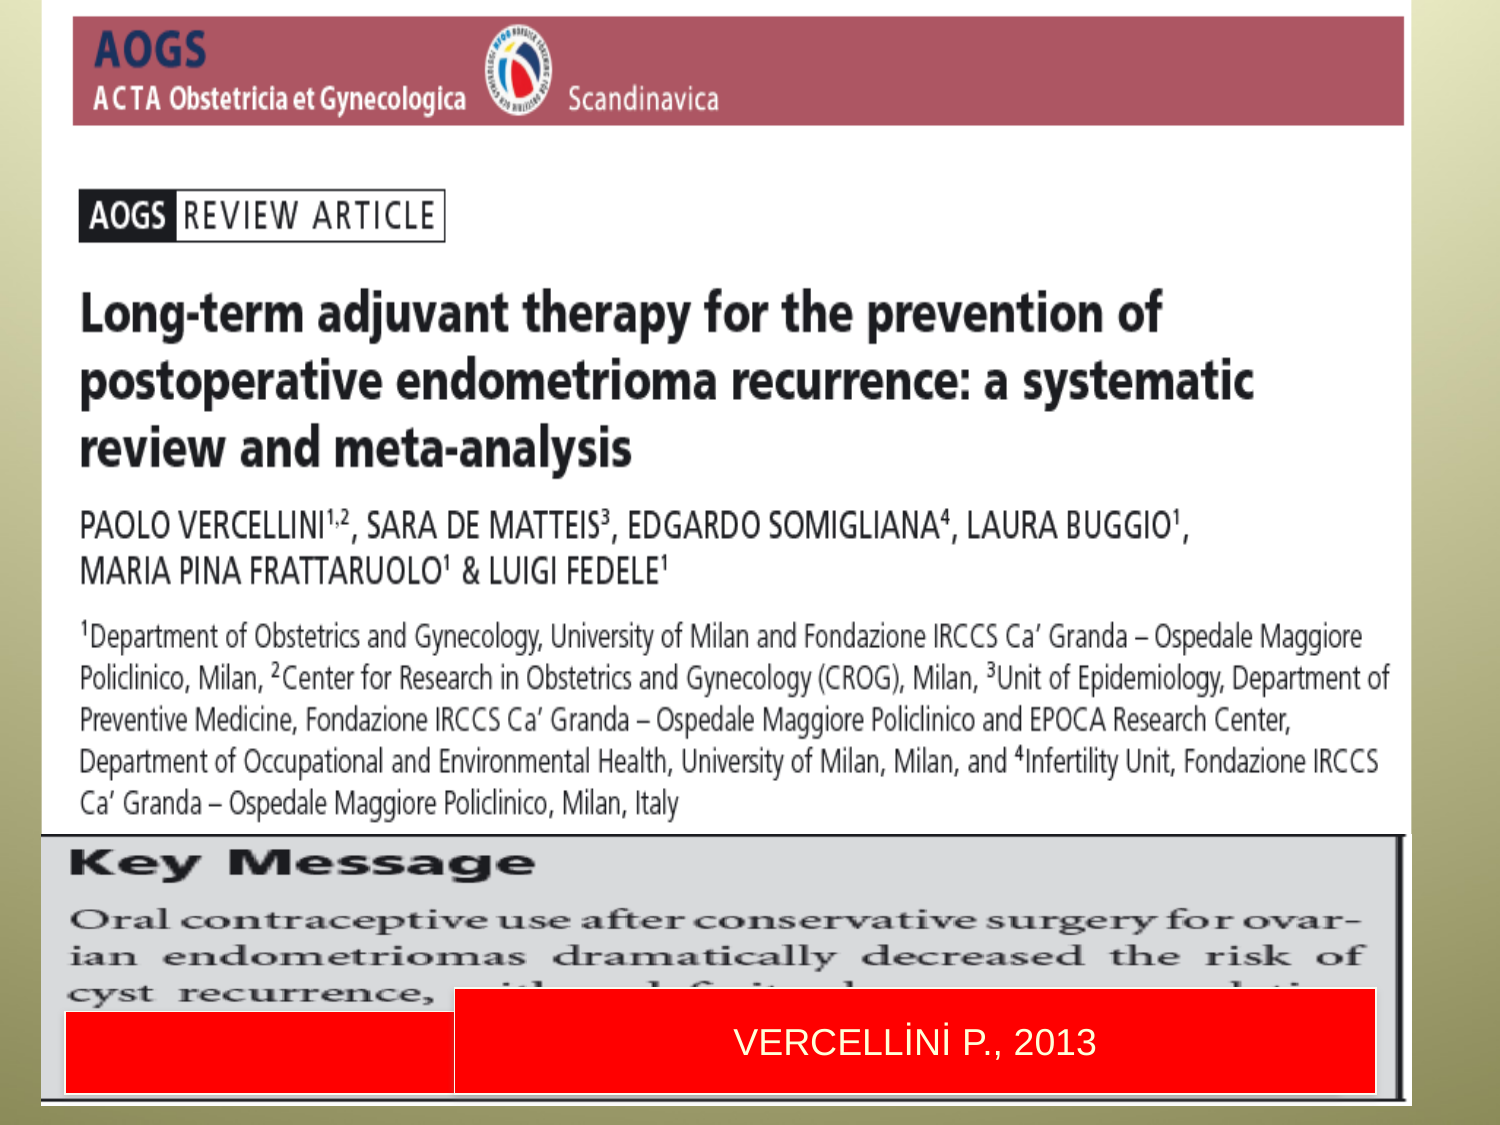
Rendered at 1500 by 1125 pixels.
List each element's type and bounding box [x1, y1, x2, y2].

picture [0, 0, 1500, 1125]
list [41, 0, 1412, 833]
